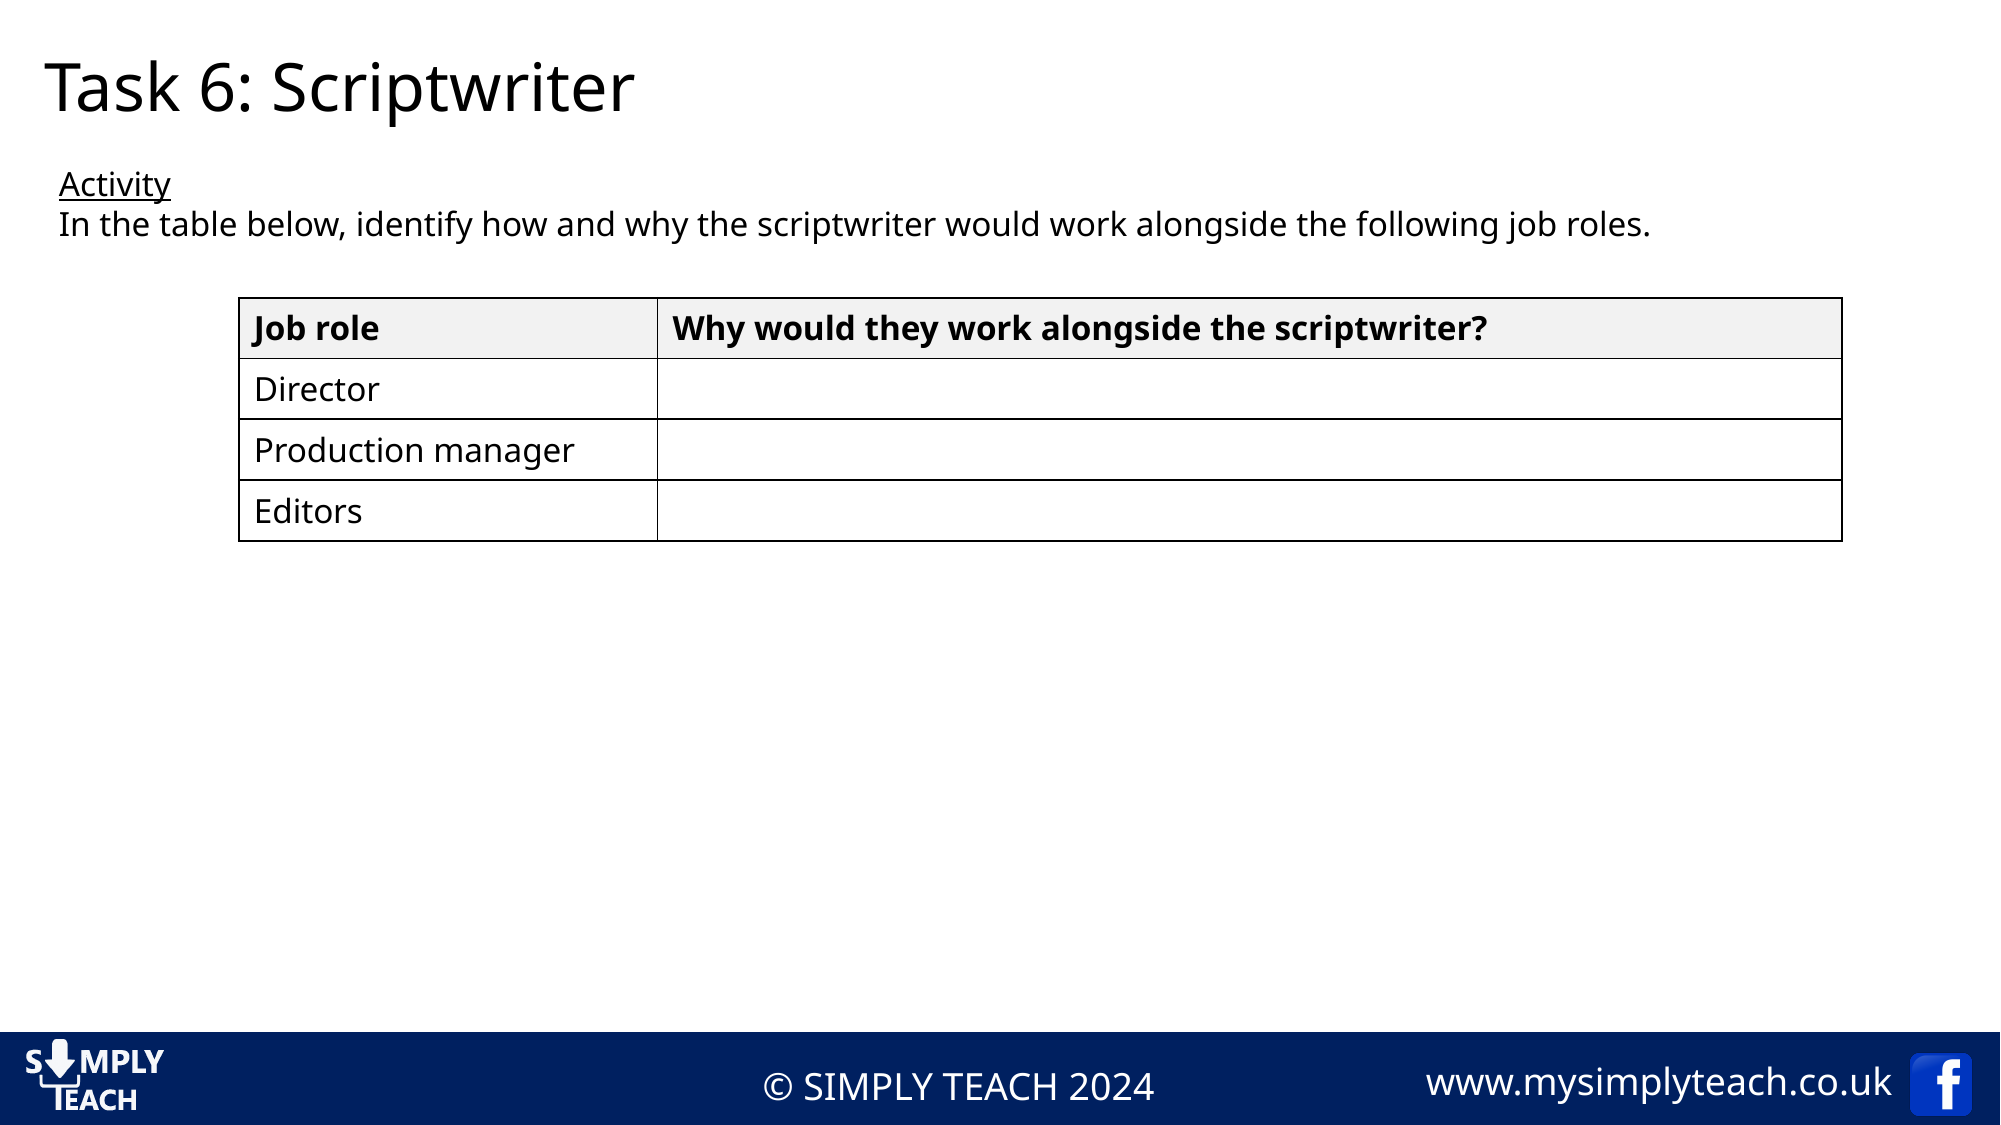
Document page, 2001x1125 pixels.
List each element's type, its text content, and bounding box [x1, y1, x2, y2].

text_box [0, 1032, 2000, 1125]
table_cell [658, 359, 1841, 418]
text_box www.mysimplyteach.co.uk [1411, 1050, 1907, 1111]
table_header Job role [240, 299, 657, 358]
table_cell [658, 481, 1841, 540]
table_cell Editors [240, 481, 657, 540]
picture [15, 1033, 182, 1122]
text_box © SIMPLY TEACH 2024 [621, 1055, 1296, 1115]
picture [1907, 1050, 1976, 1119]
table_cell Production manager [240, 420, 657, 479]
table_cell Director [240, 359, 657, 418]
text_box Activity In the table below, identify how and why the scriptwriter would work alongside the following job roles. [44, 155, 1767, 250]
table_cell [658, 420, 1841, 479]
table_header Why would they work alongside the scriptwriter? [658, 299, 1841, 358]
text_box Task 6: Scriptwriter [29, 37, 1537, 133]
